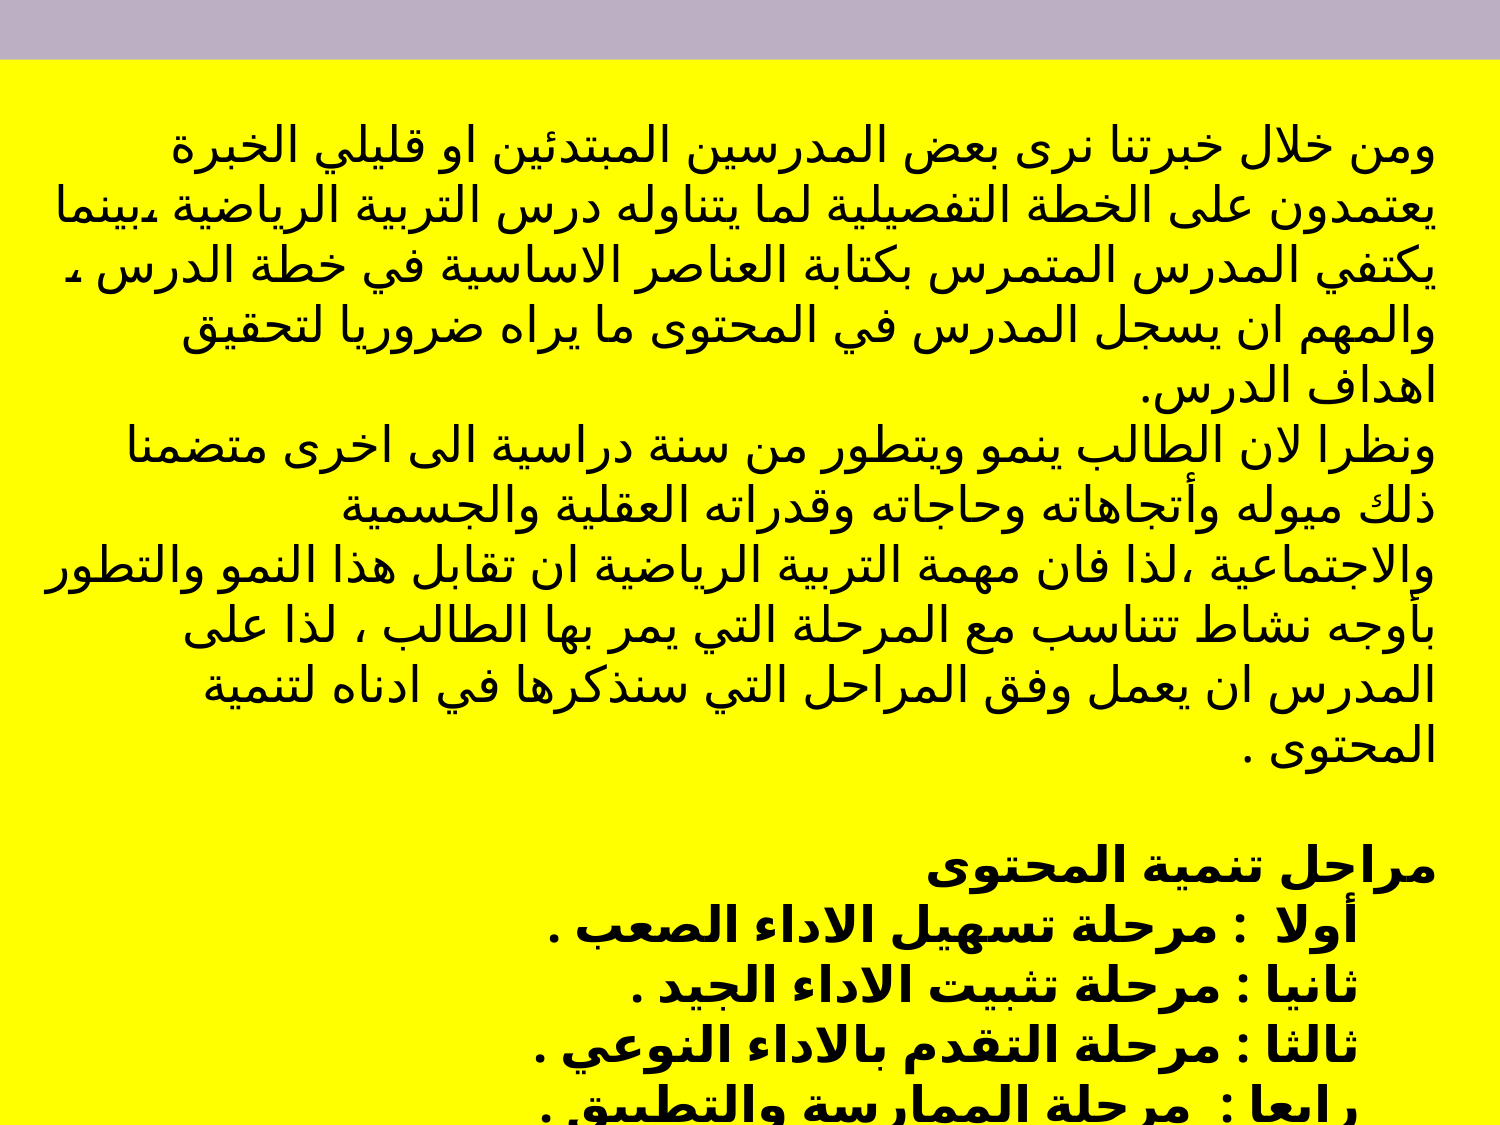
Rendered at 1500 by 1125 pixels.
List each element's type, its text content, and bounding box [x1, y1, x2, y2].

text_box ومن خلال خبرتنا نرى بعض المدرسين المبتدئين او قليلي الخبرة يعتمدون على الخطة التفصيلية لما يتناوله درس التربية الرياضية ،بينما يكتفي المدرس المتمرس بكتابة العناصر الاساسية في خطة الدرس ، والمهم ان يسجل المدرس في المحتوى ما يراه ضروريا لتحقيق اهداف الدرس. ونظرا لان الطالب ينمو ويتطور من سنة دراسية الى اخرى متضمنا ذلك ميوله وأتجاهاته وحاجاته وقدراته العقلية والجسمية والاجتماعية ،لذا فان مهمة التربية الرياضية ان تقابل هذا النمو والتطور بأوجه نشاط تتناسب مع المرحلة التي يمر بها الطالب ، لذا على المدرس ان يعمل وفق المراحل التي سنذكرها في ادناه لتنمية المحتوى . مراحل تنمية المحتوى أولا : مرحلة تسهيل الاداء الصعب . ثانيا : مرحلة تثبيت الاداء الجيد . ثالثا : مرحلة التقدم بالاداء النوعي . رابعا : مرحلة الممارسة والتطبيق . [23, 105, 1454, 1125]
text_box [0, 0, 1500, 60]
